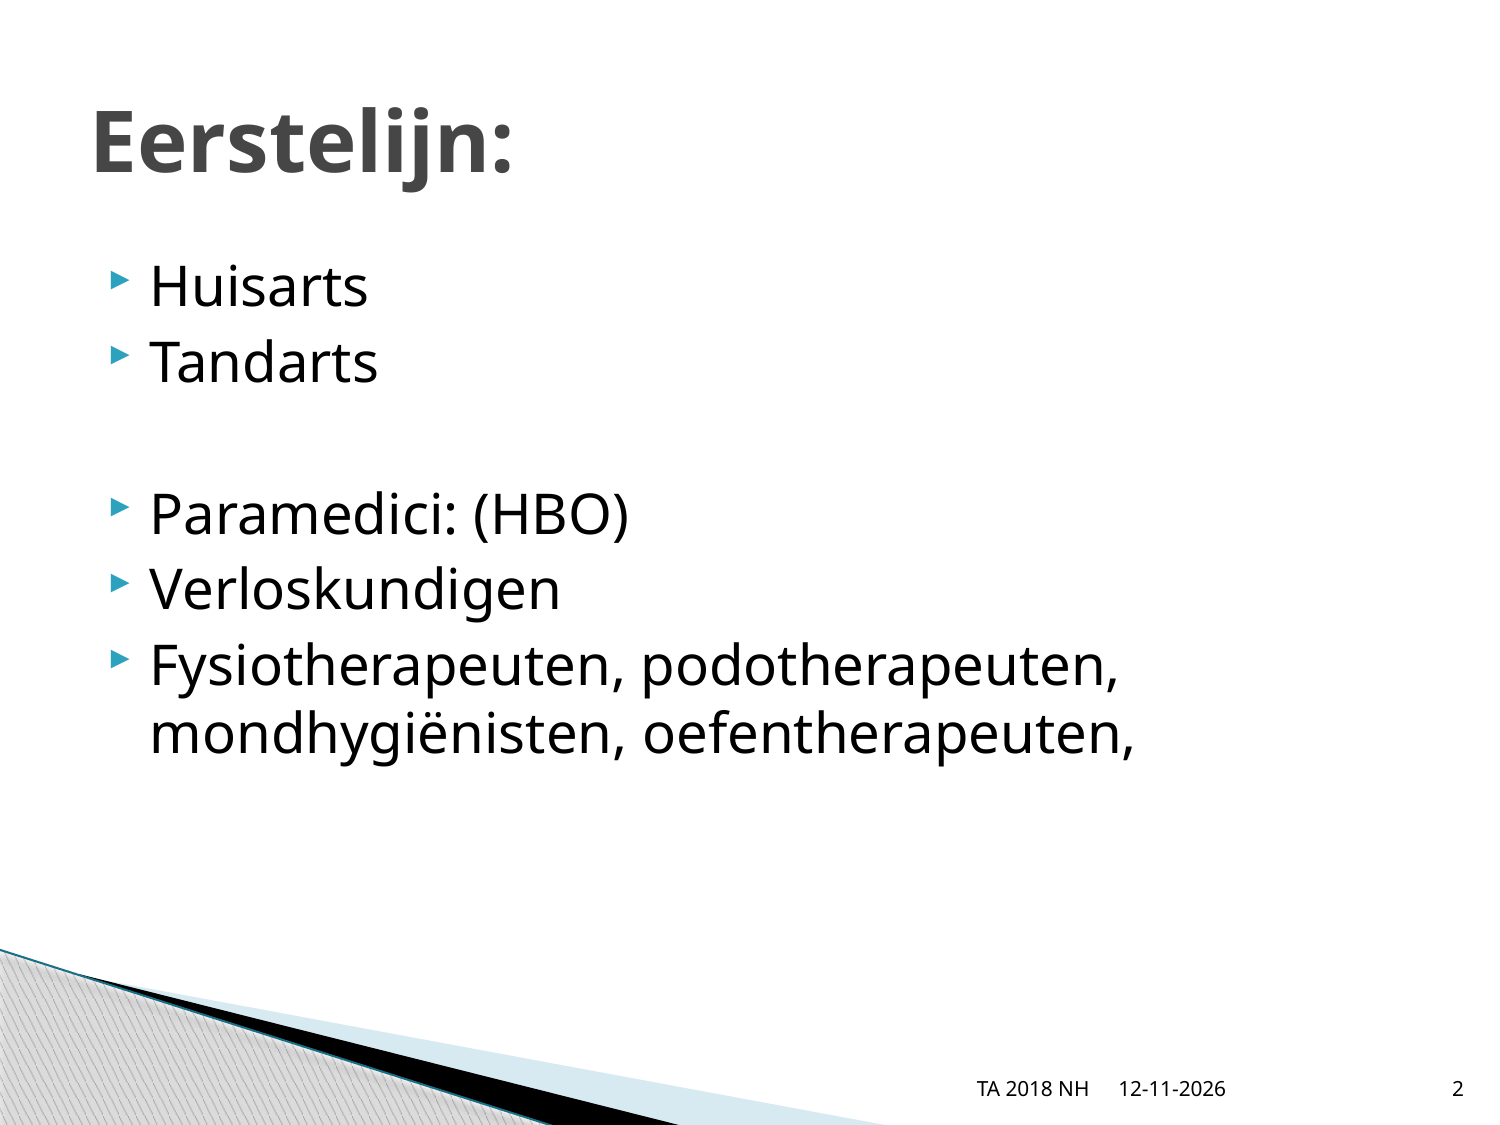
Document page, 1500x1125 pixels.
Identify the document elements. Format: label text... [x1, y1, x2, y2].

list Huisarts Tandarts Paramedici: (HBO) Verloskundigen Fysiotherapeuten, podotherapeuten, mondhygiënisten, oefentherapeuten, [75, 243, 1425, 986]
slide_number 2 [1418, 1051, 1479, 1112]
footer TA 2018 NH [718, 1051, 1105, 1112]
title Eerstelijn: [75, 45, 1425, 233]
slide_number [1105, 1051, 1418, 1112]
